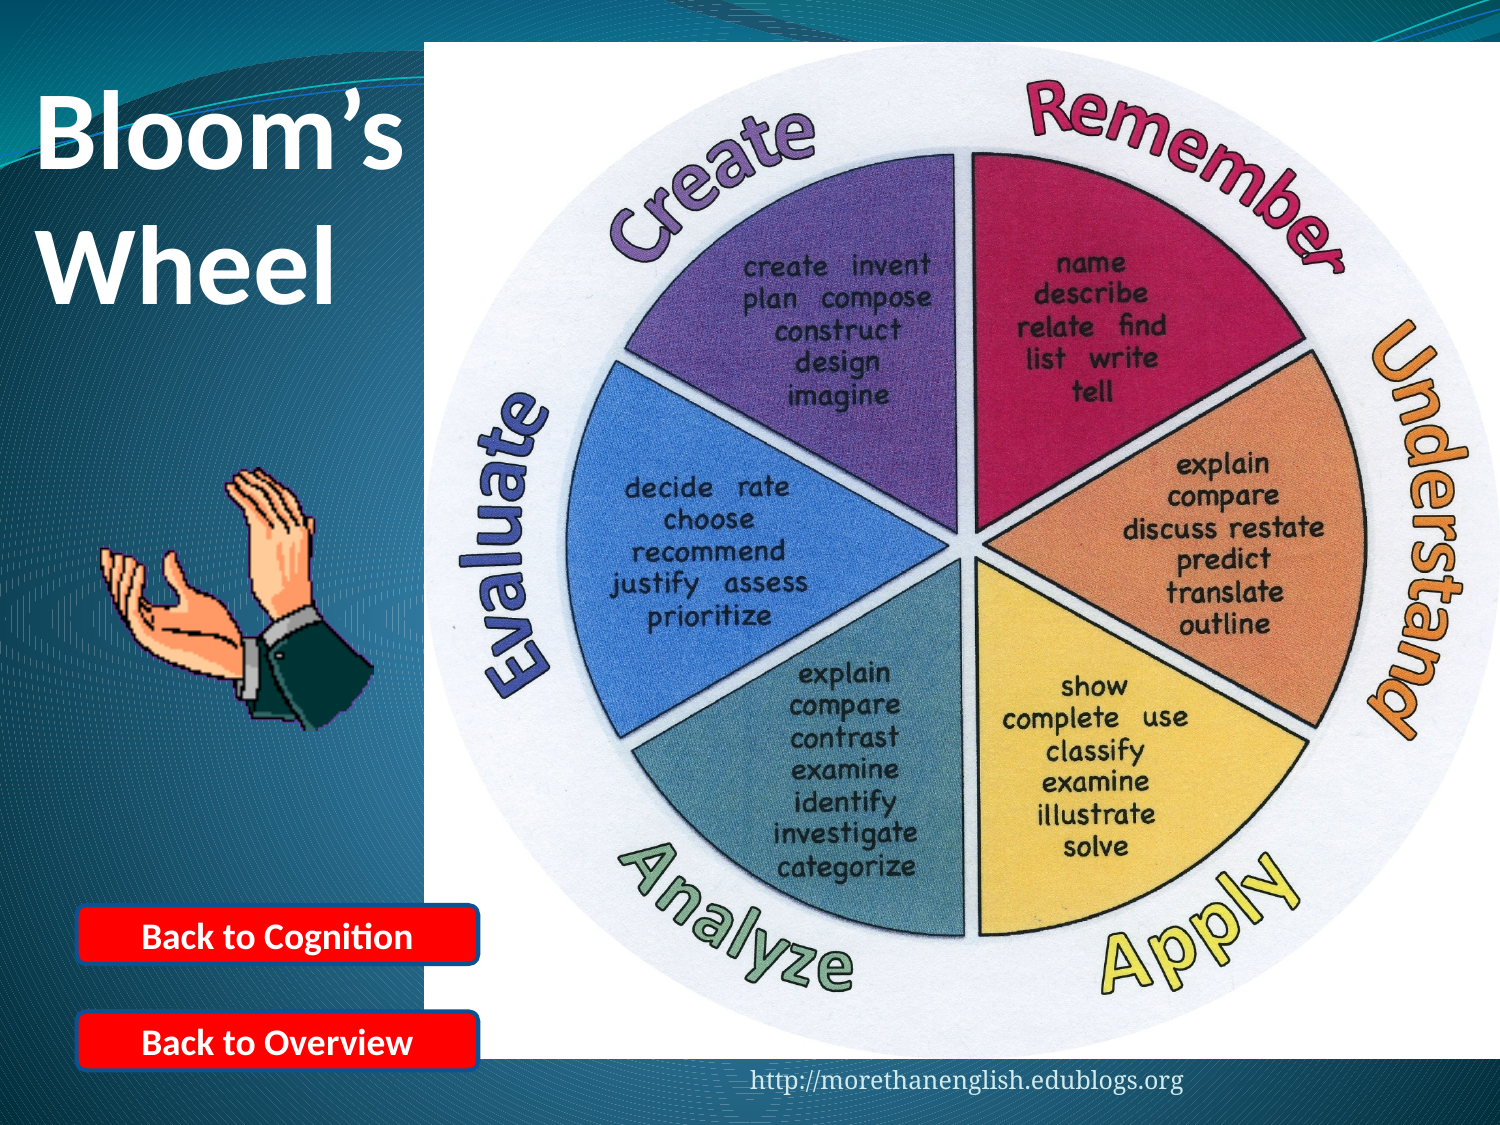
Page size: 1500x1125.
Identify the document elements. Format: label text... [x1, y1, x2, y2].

text_box http://morethanenglish.edublogs.org [749, 1071, 1300, 1095]
picture [423, 42, 1500, 1059]
text_box [87, 238, 417, 525]
text_box Back to Overview [74, 1009, 474, 1073]
text_box Bloom’s Wheel [34, 49, 418, 238]
text_box Back to Cognition [74, 902, 417, 967]
picture [100, 467, 374, 731]
